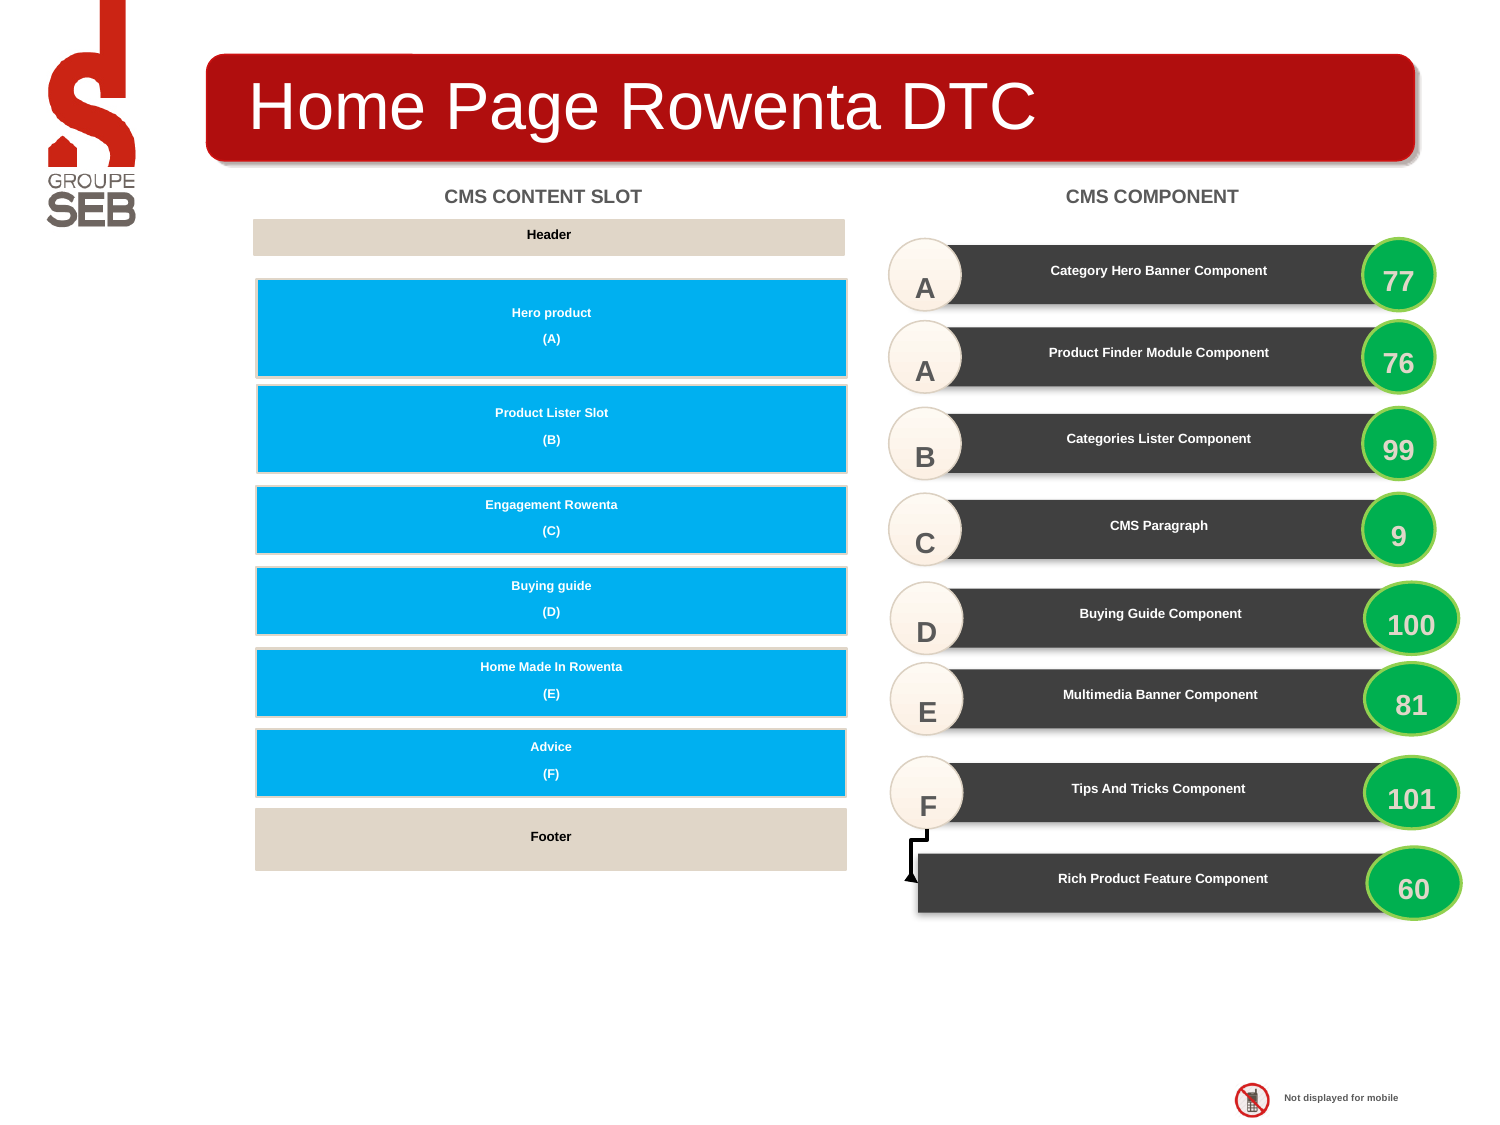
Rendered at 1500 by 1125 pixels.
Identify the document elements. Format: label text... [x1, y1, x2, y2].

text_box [888, 320, 1436, 394]
text_box Header [252, 218, 846, 257]
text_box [890, 581, 1459, 655]
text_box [888, 238, 1436, 312]
text_box Not displayed for mobile [1271, 1082, 1500, 1117]
text_box CMS Content Slot [265, 172, 821, 228]
picture [1233, 1081, 1270, 1118]
picture [0, 0, 182, 266]
text_box Footer [254, 807, 848, 872]
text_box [890, 756, 1459, 830]
text_box Hero product (A) [254, 277, 849, 380]
text_box CMS Component [981, 172, 1324, 228]
text_box Home Made In Rowenta (E) [254, 646, 849, 719]
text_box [888, 492, 1436, 566]
title Home Page Rowenta DTC [234, 56, 1400, 149]
text_box Advice (F) [254, 726, 848, 799]
text_box Buying guide (D) [254, 565, 849, 638]
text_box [890, 662, 1459, 736]
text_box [917, 846, 1462, 920]
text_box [888, 407, 1436, 480]
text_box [894, 851, 950, 861]
text_box Engagement Rowenta (C) [254, 484, 849, 556]
text_box Product Lister Slot (B) [254, 382, 849, 475]
